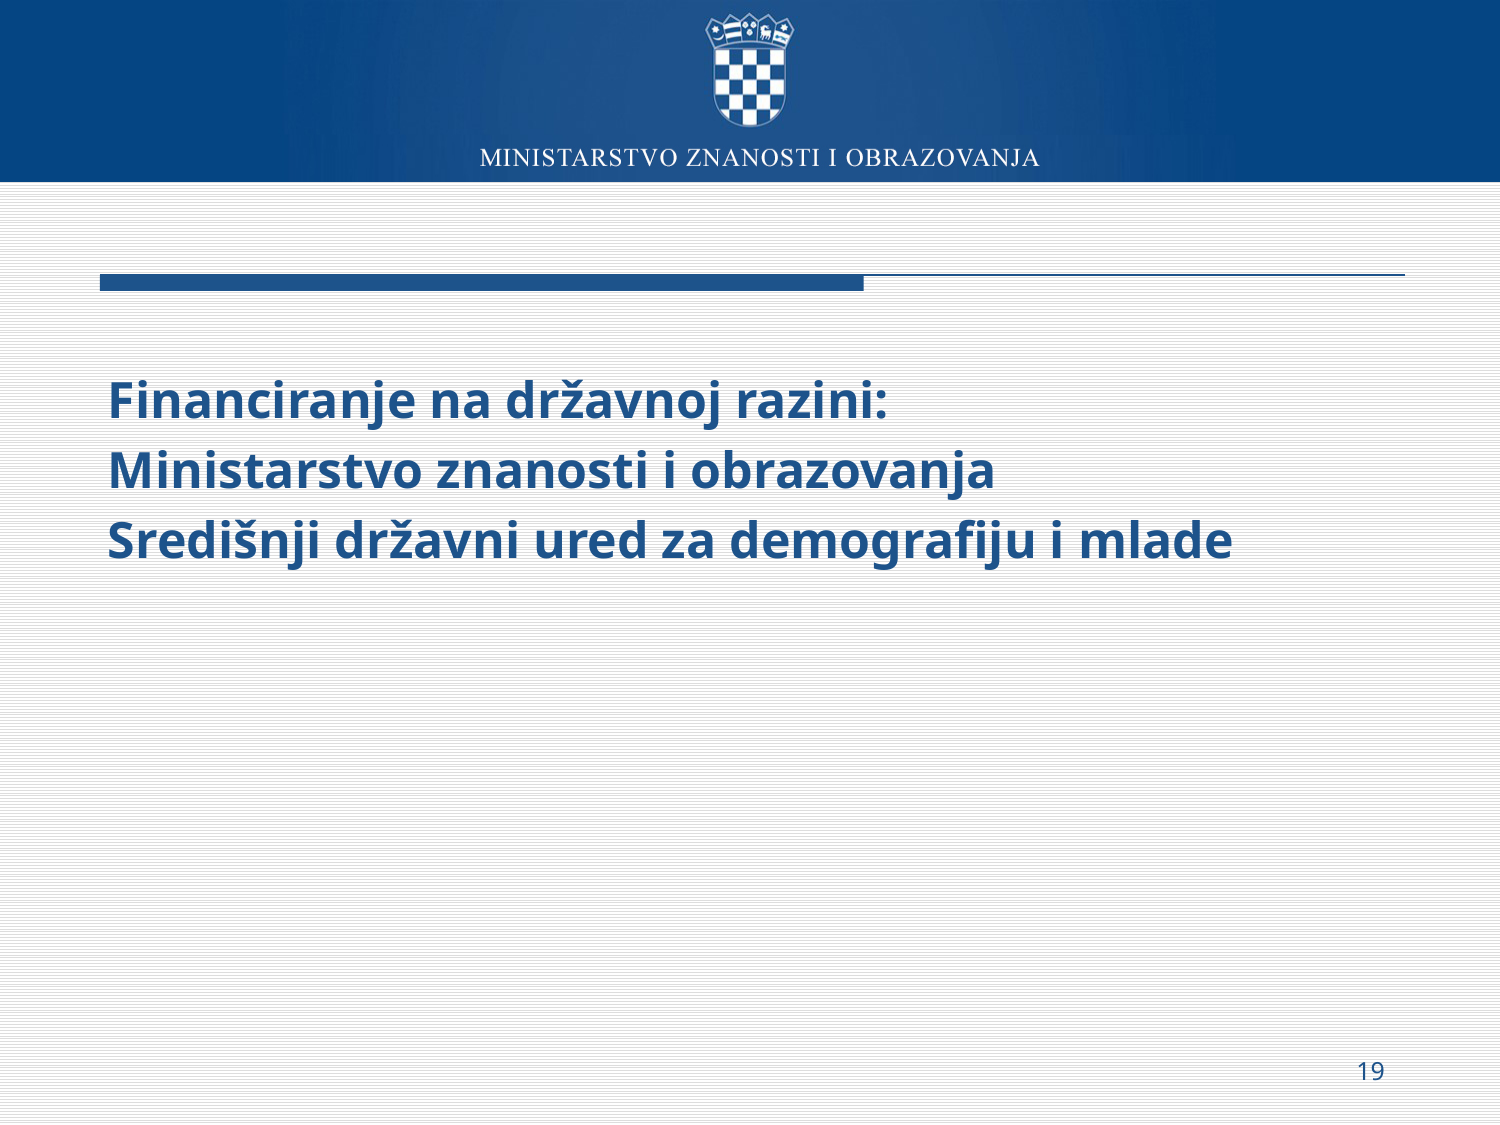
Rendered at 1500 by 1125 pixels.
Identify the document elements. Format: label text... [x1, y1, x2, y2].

picture [0, 0, 1500, 182]
list Financiranje na državnoj razini: Ministarstvo znanosti i obrazovanja Središnji državni ured za demografiju i mlade [92, 290, 1406, 1024]
slide_number 19 [1074, 1048, 1400, 1106]
